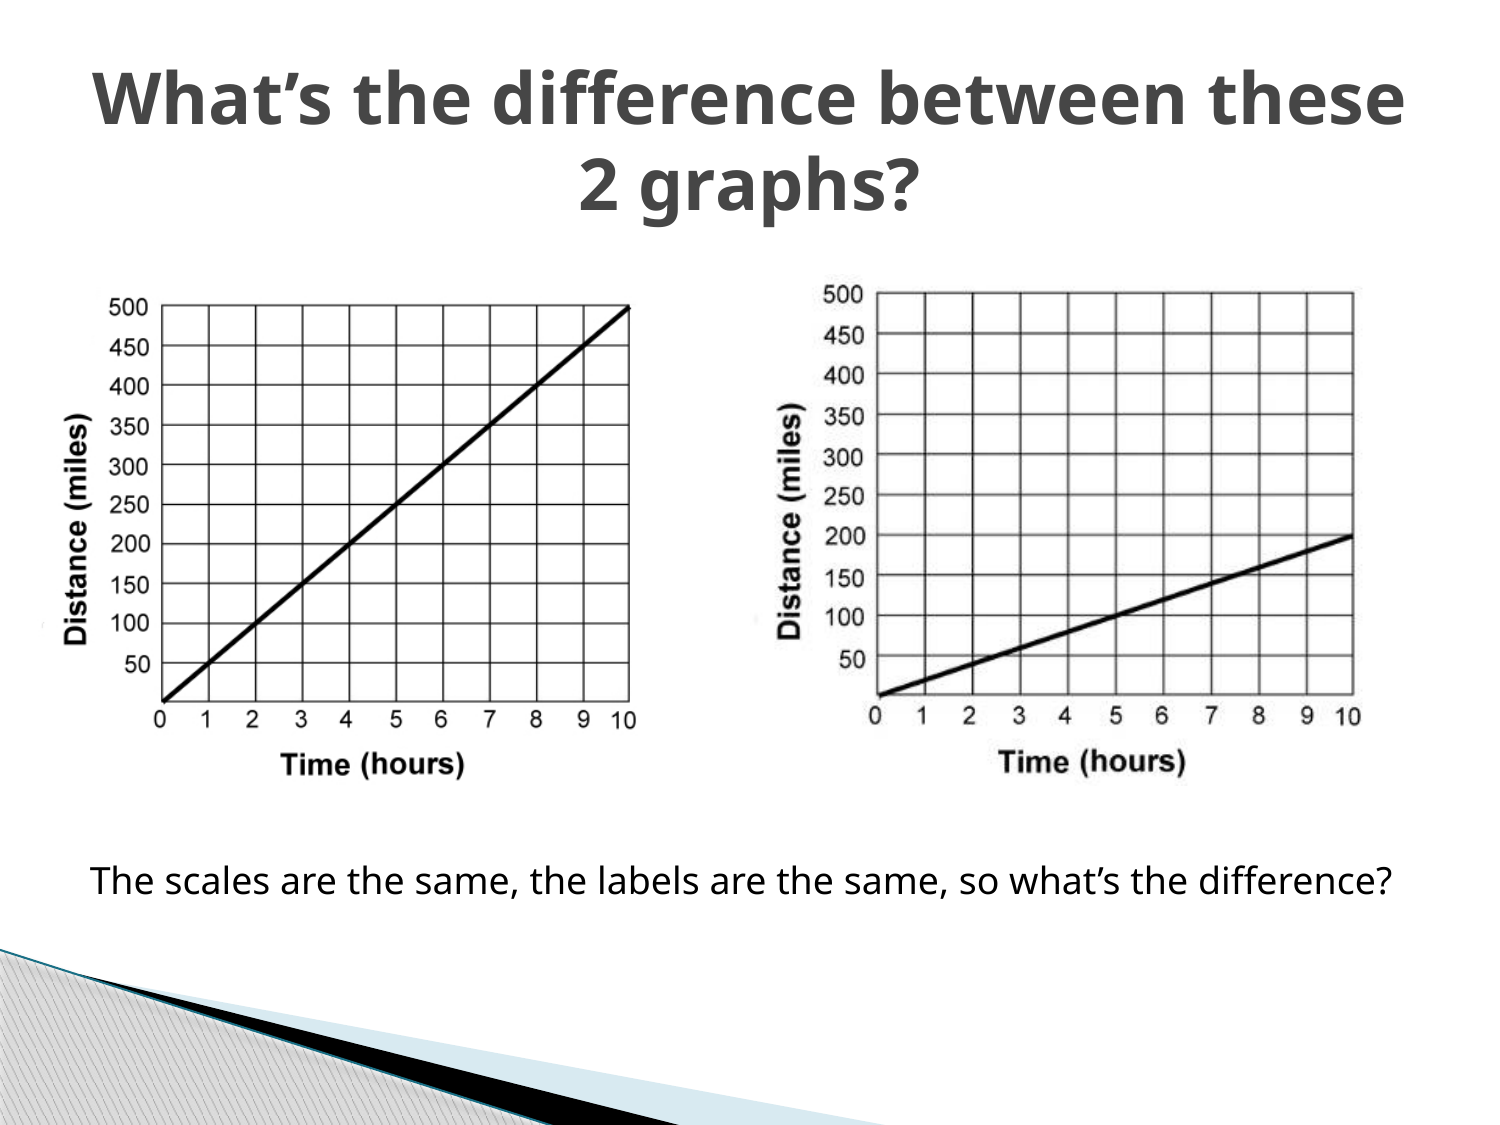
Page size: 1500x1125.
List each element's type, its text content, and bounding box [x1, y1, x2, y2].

picture [749, 274, 1372, 786]
title What’s the difference between these 2 graphs? [75, 45, 1425, 233]
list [37, 287, 648, 788]
text_box The scales are the same, the labels are the same, so what’s the difference? [74, 849, 1413, 910]
